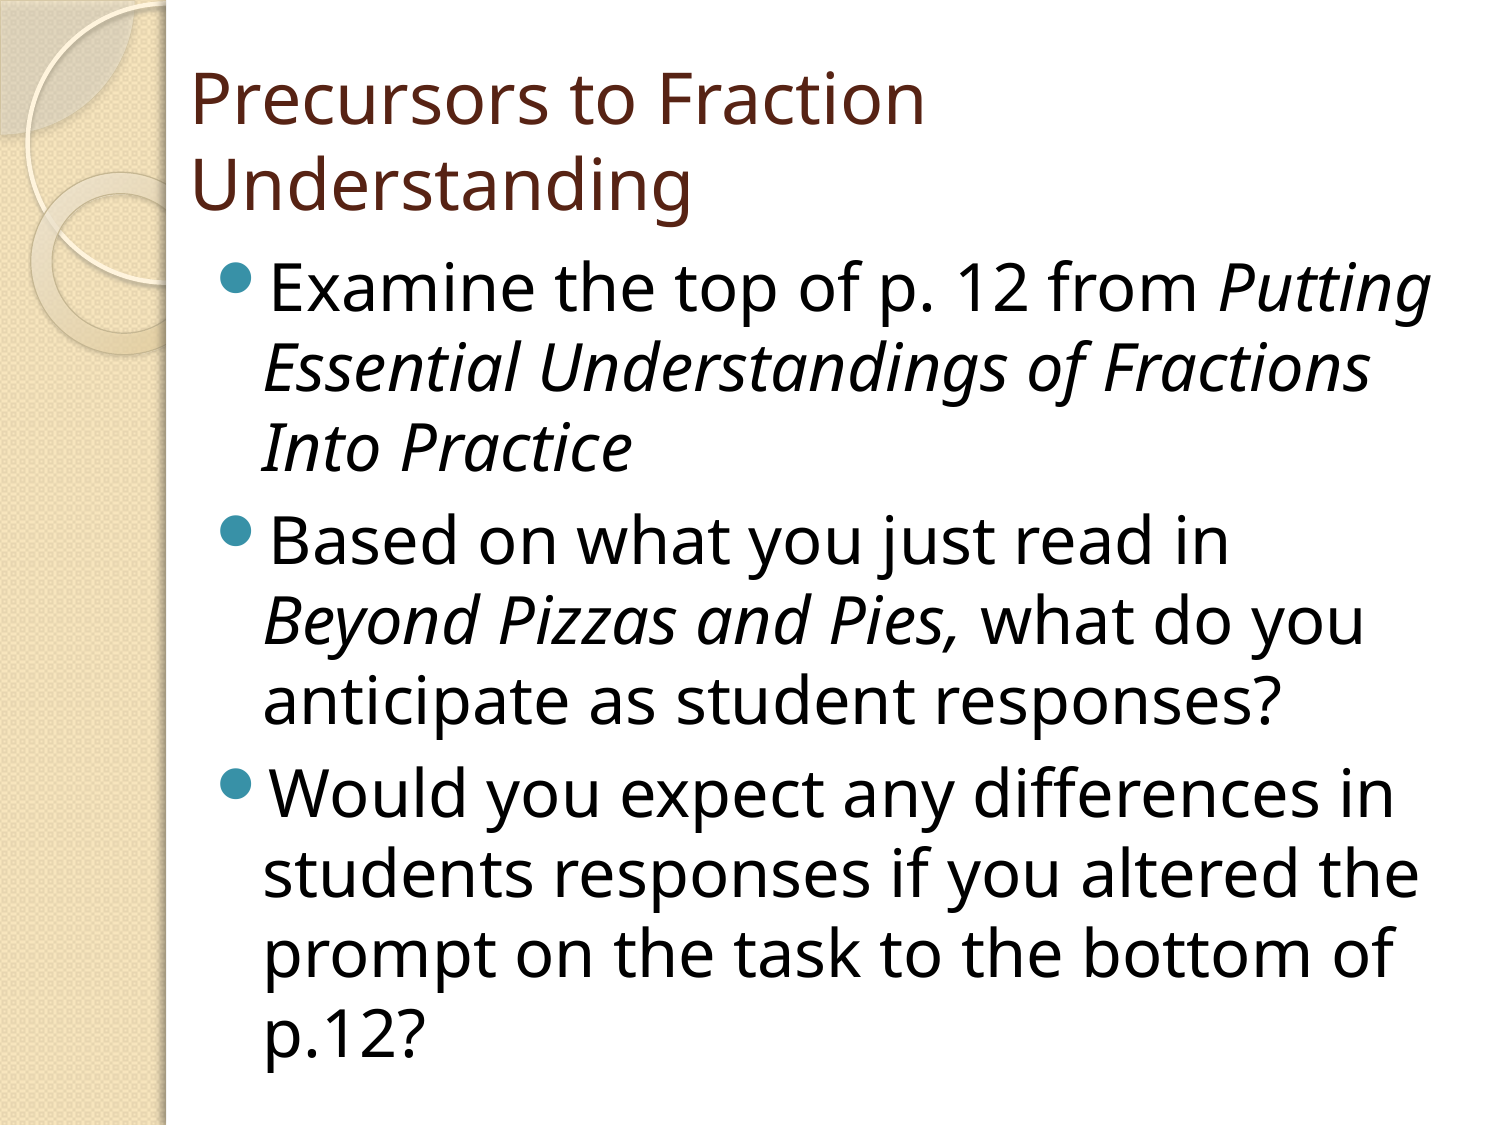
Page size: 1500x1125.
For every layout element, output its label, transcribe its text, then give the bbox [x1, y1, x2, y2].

list Examine the top of p. 12 from Putting Essential Understandings of Fractions Into Practice Based on what you just read in Beyond Pizzas and Pies, what do you anticipate as student responses? Would you expect any differences in students responses if you altered the prompt on the task to the bottom of p.12? [187, 237, 1466, 1125]
title Precursors to Fraction Understanding [174, 45, 1466, 233]
